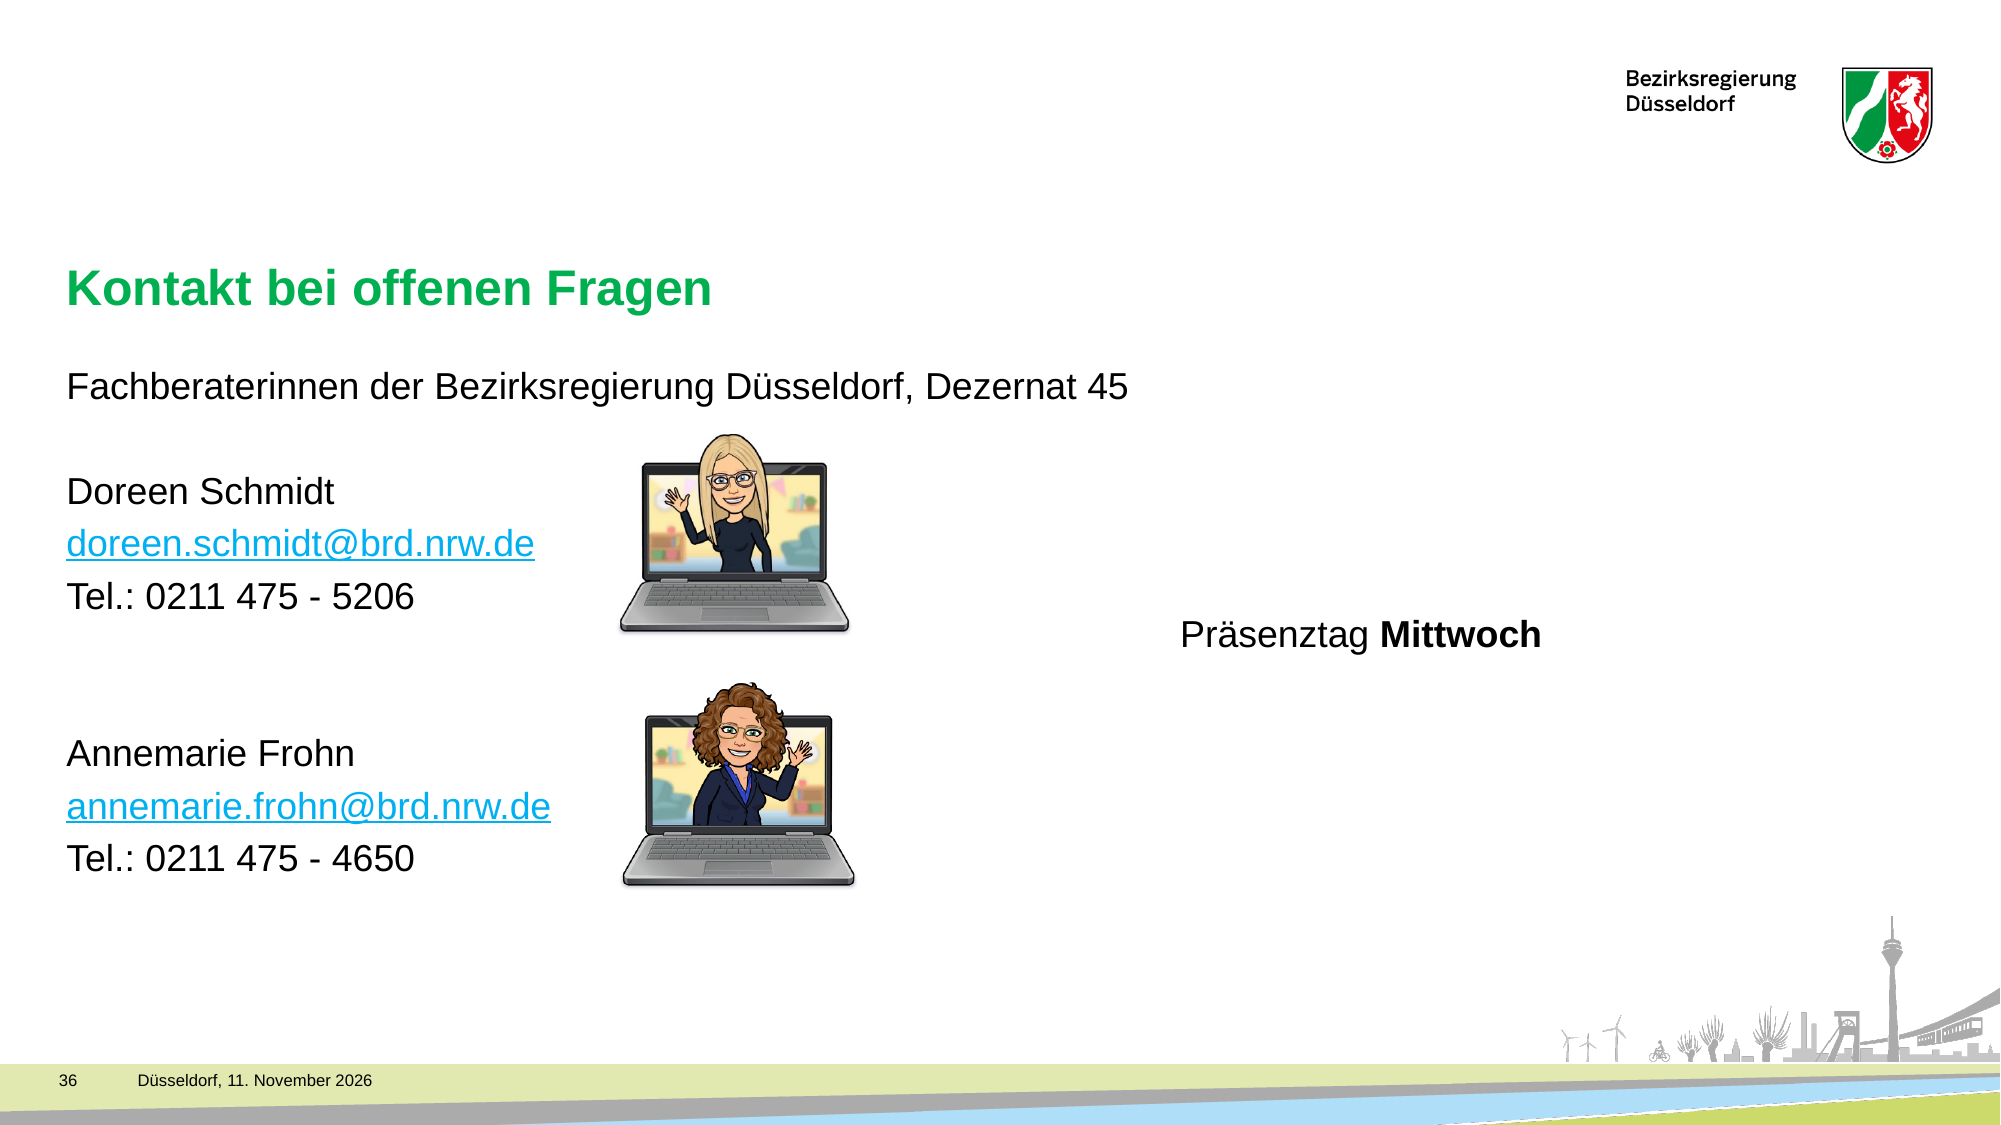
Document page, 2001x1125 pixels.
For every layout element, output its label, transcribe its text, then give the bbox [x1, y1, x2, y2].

picture [615, 411, 852, 647]
slide_number 36 [58, 1070, 123, 1125]
text_box Präsenztag Mittwoch [1165, 603, 1567, 663]
picture [1625, 66, 1933, 164]
footer Düsseldorf, 2. Dezember 2023 [137, 1070, 595, 1125]
picture [0, 916, 2000, 1125]
title Kontakt bei offenen Fragen [66, 231, 1933, 338]
picture [619, 662, 858, 902]
list Fachberaterinnen der Bezirksregierung Düsseldorf, Dezernat 45 Doreen Schmidt doreen.schmidt@brd.nrw.de Tel.: 0211 475 - 5206 Annemarie Frohn annemarie.frohn@brd.nrw.de Tel.: 0211 475 - 4650 [66, 361, 1933, 905]
